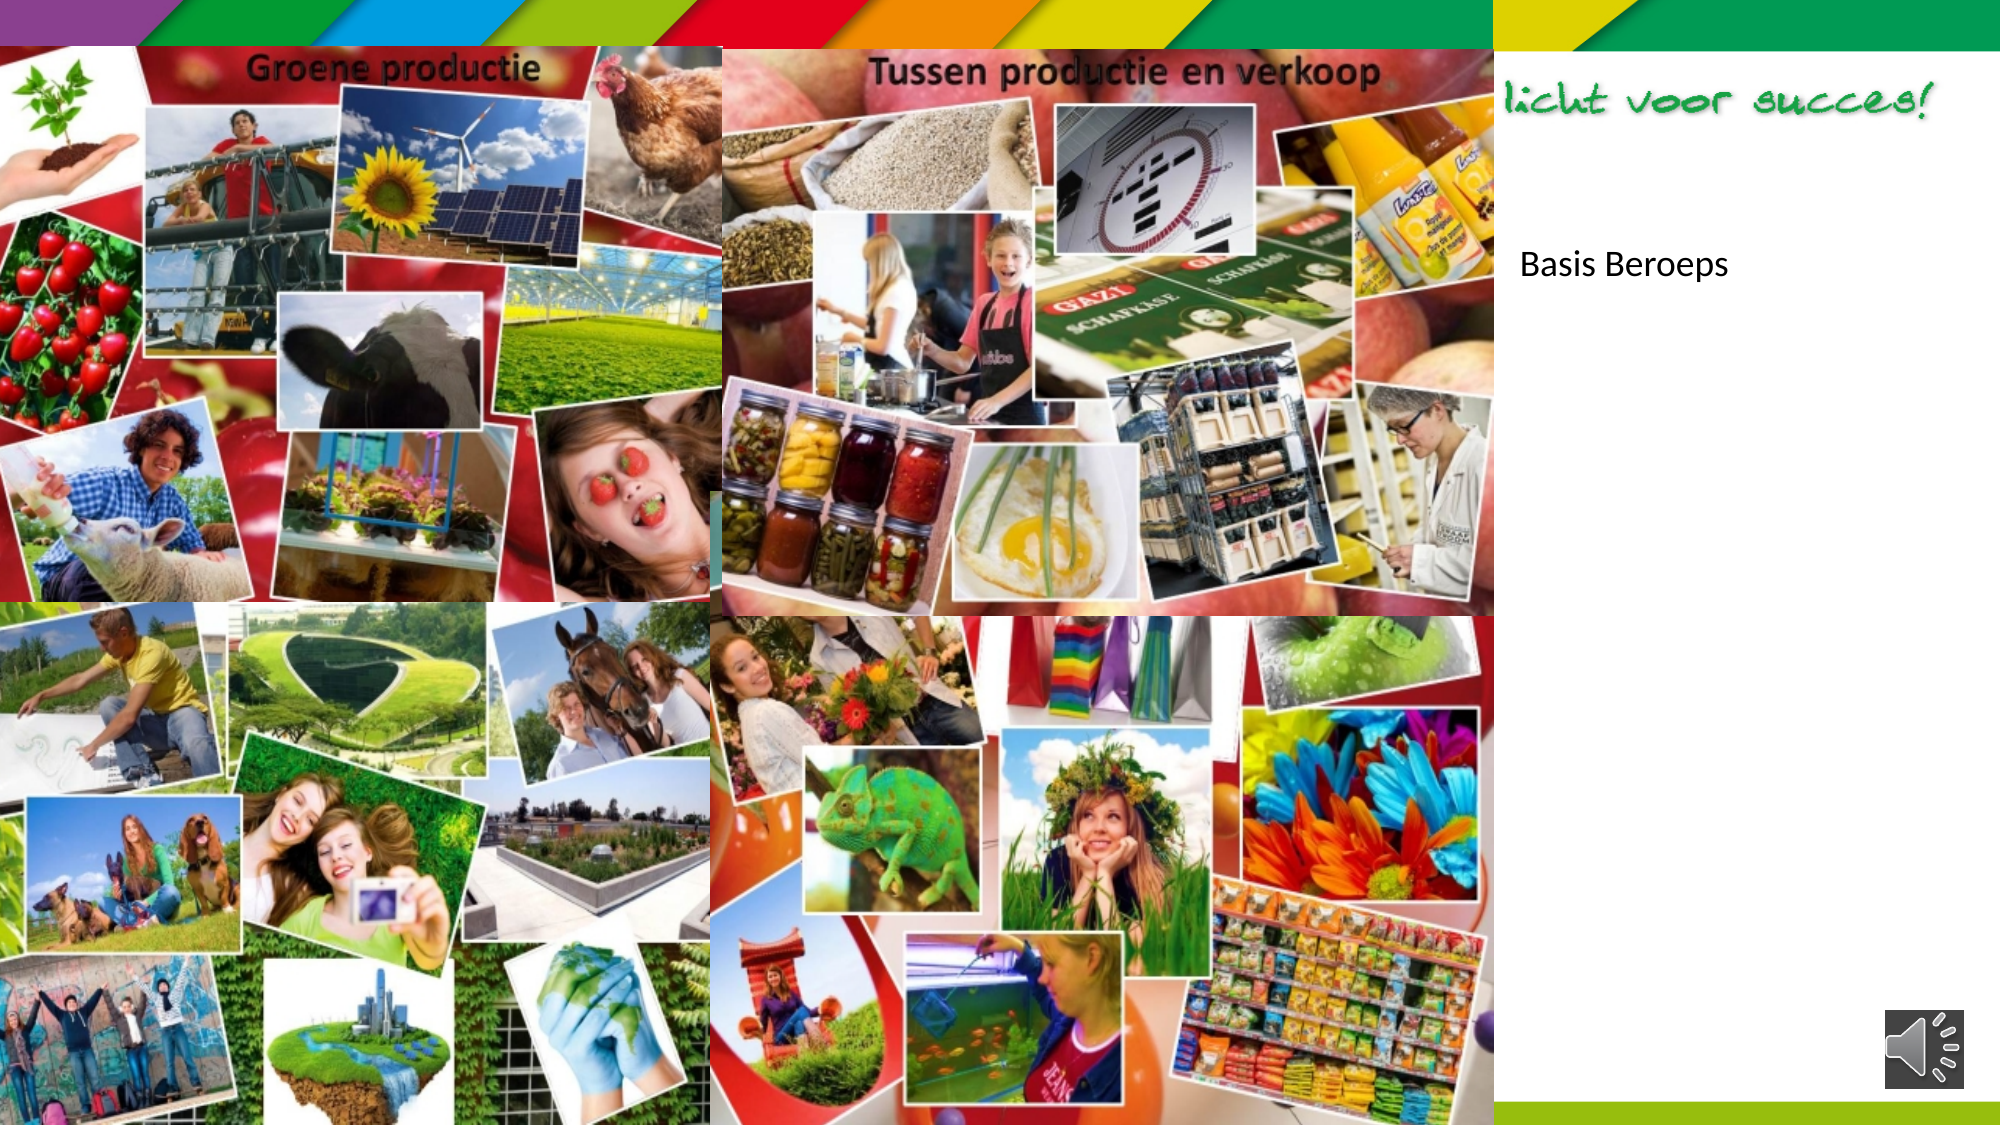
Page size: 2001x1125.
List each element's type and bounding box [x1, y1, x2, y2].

text_box [0, 0, 1493, 1125]
picture [1493, 0, 2000, 1125]
